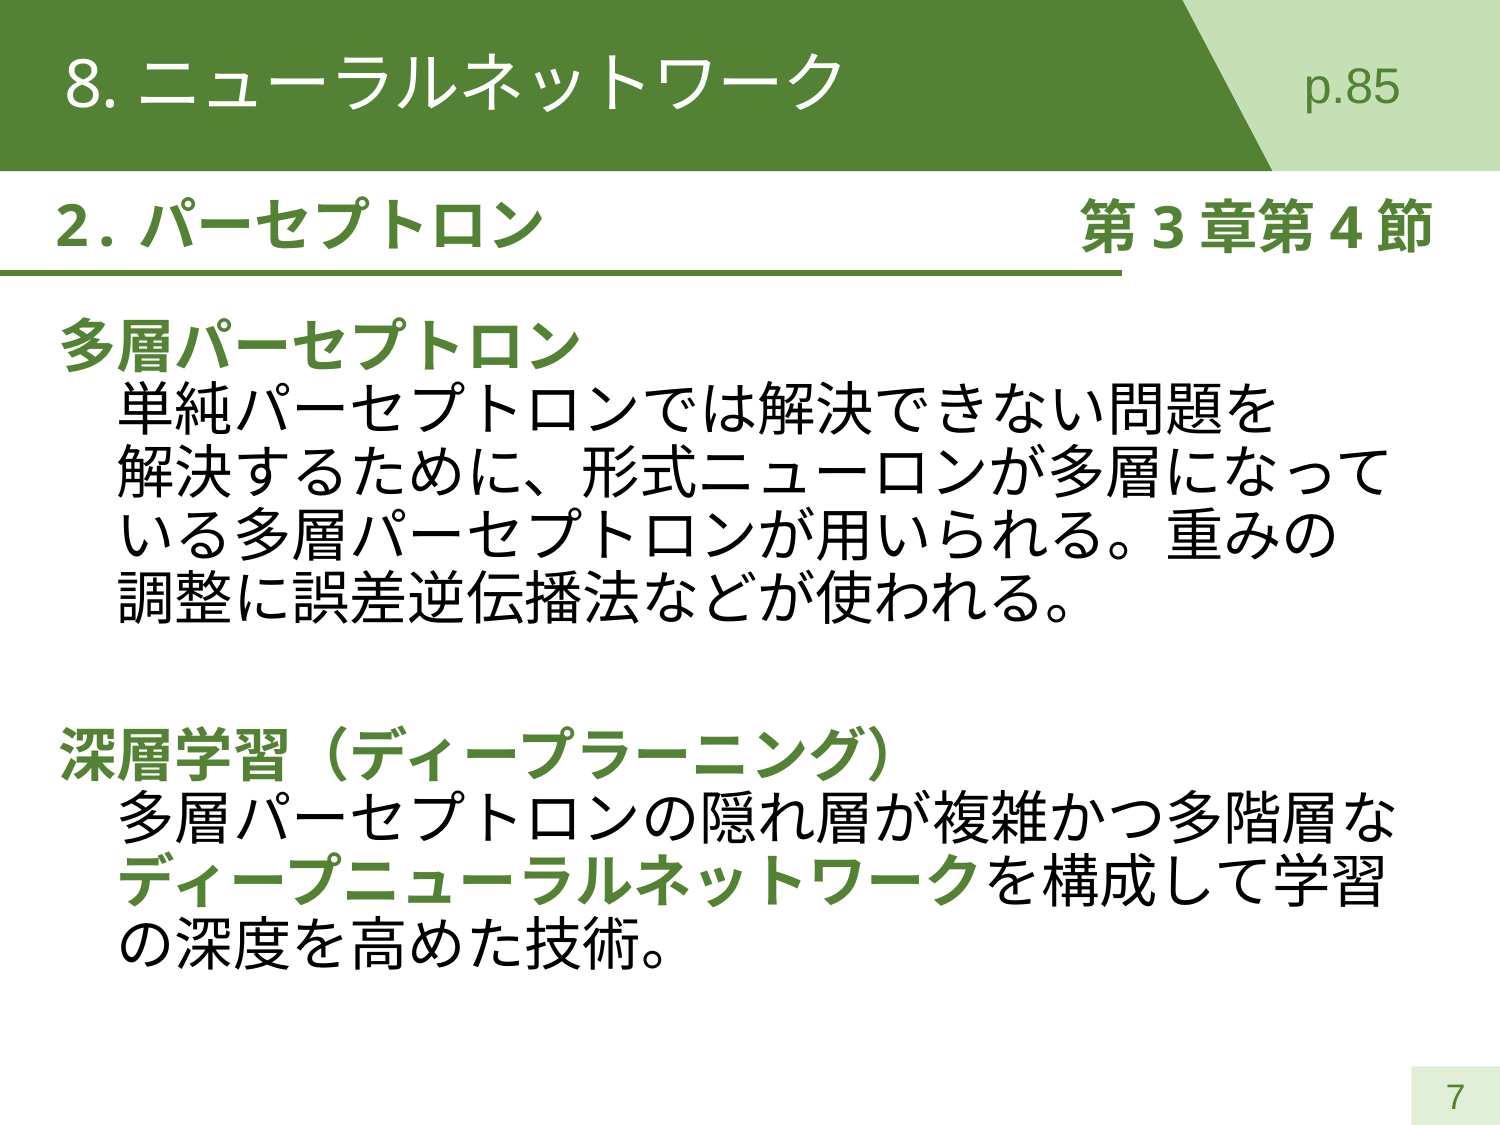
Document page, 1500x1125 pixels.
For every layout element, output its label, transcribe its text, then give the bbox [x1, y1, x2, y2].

list 第3章第4節 [1065, 190, 1436, 270]
list 2.パーセプトロン [54, 188, 1116, 268]
text_box 深層学習（ディープラーニング） 多層パーセプトロンの隠れ層が複雑かつ多階層な ディープニューラルネットワークを構成して学習 の深度を高めた技術。 [58, 726, 1412, 986]
text_box 多層パーセプトロン 単純パーセプトロンでは解決できない問題を 解決するために、形式ニューロンが多層になって いる多層パーセプトロンが用いられる。重みの 調整に誤差逆伝播法などが使われる。 [58, 317, 1412, 640]
title 8.ニューラルネットワーク [64, 0, 1270, 172]
slide_number 7 [1411, 1065, 1500, 1125]
list p.85 [1269, 53, 1436, 123]
